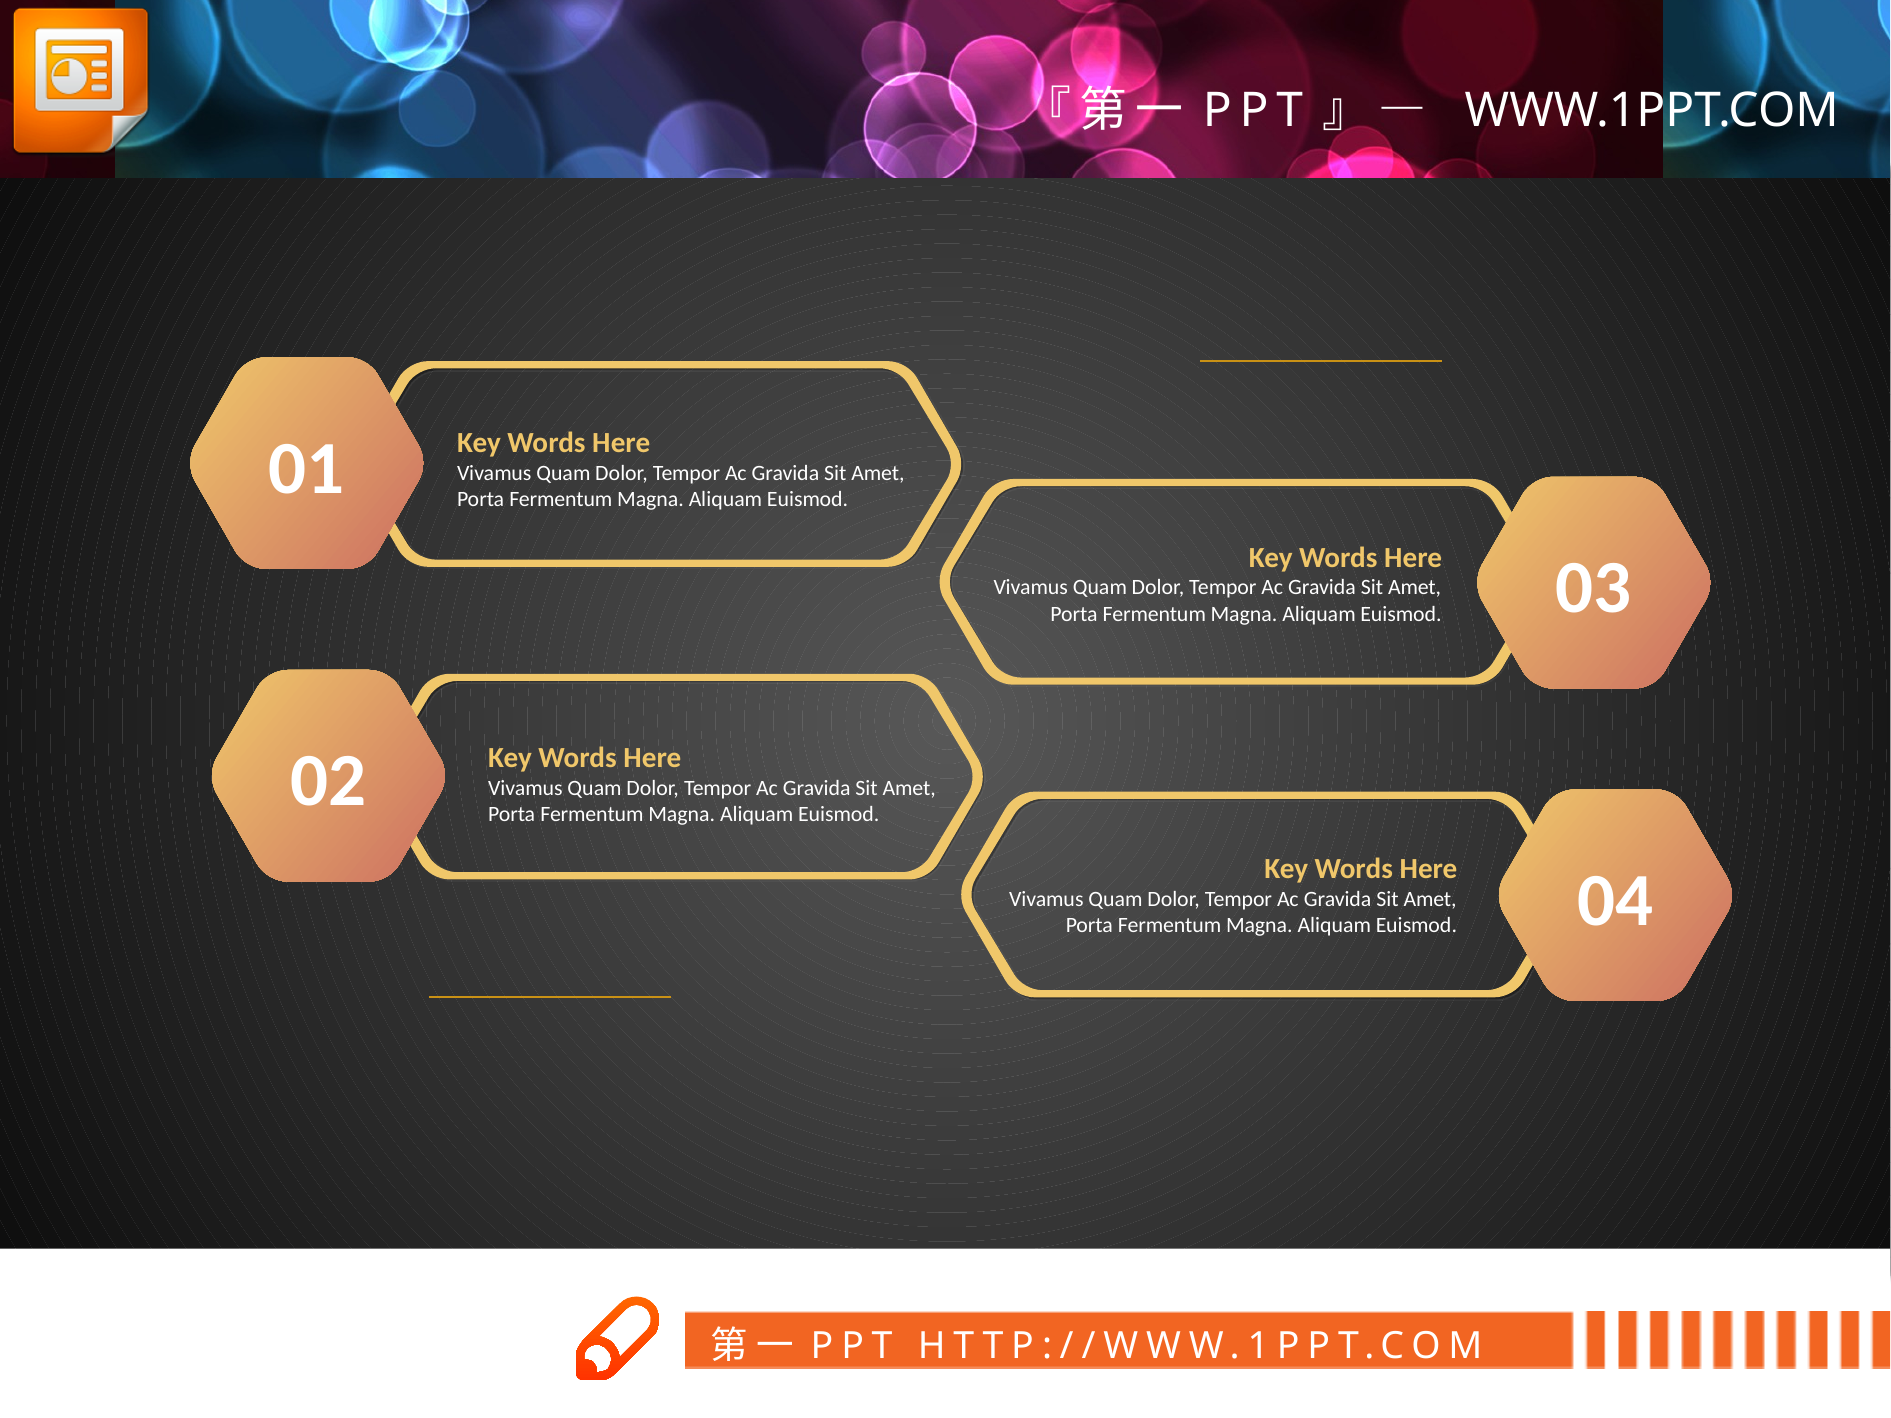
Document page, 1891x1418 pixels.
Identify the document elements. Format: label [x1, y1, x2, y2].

text_box [960, 789, 1734, 1002]
text_box [210, 669, 984, 882]
text_box [939, 476, 1712, 689]
picture [685, 1311, 1891, 1369]
picture [0, 0, 1891, 178]
text_box [188, 357, 962, 570]
